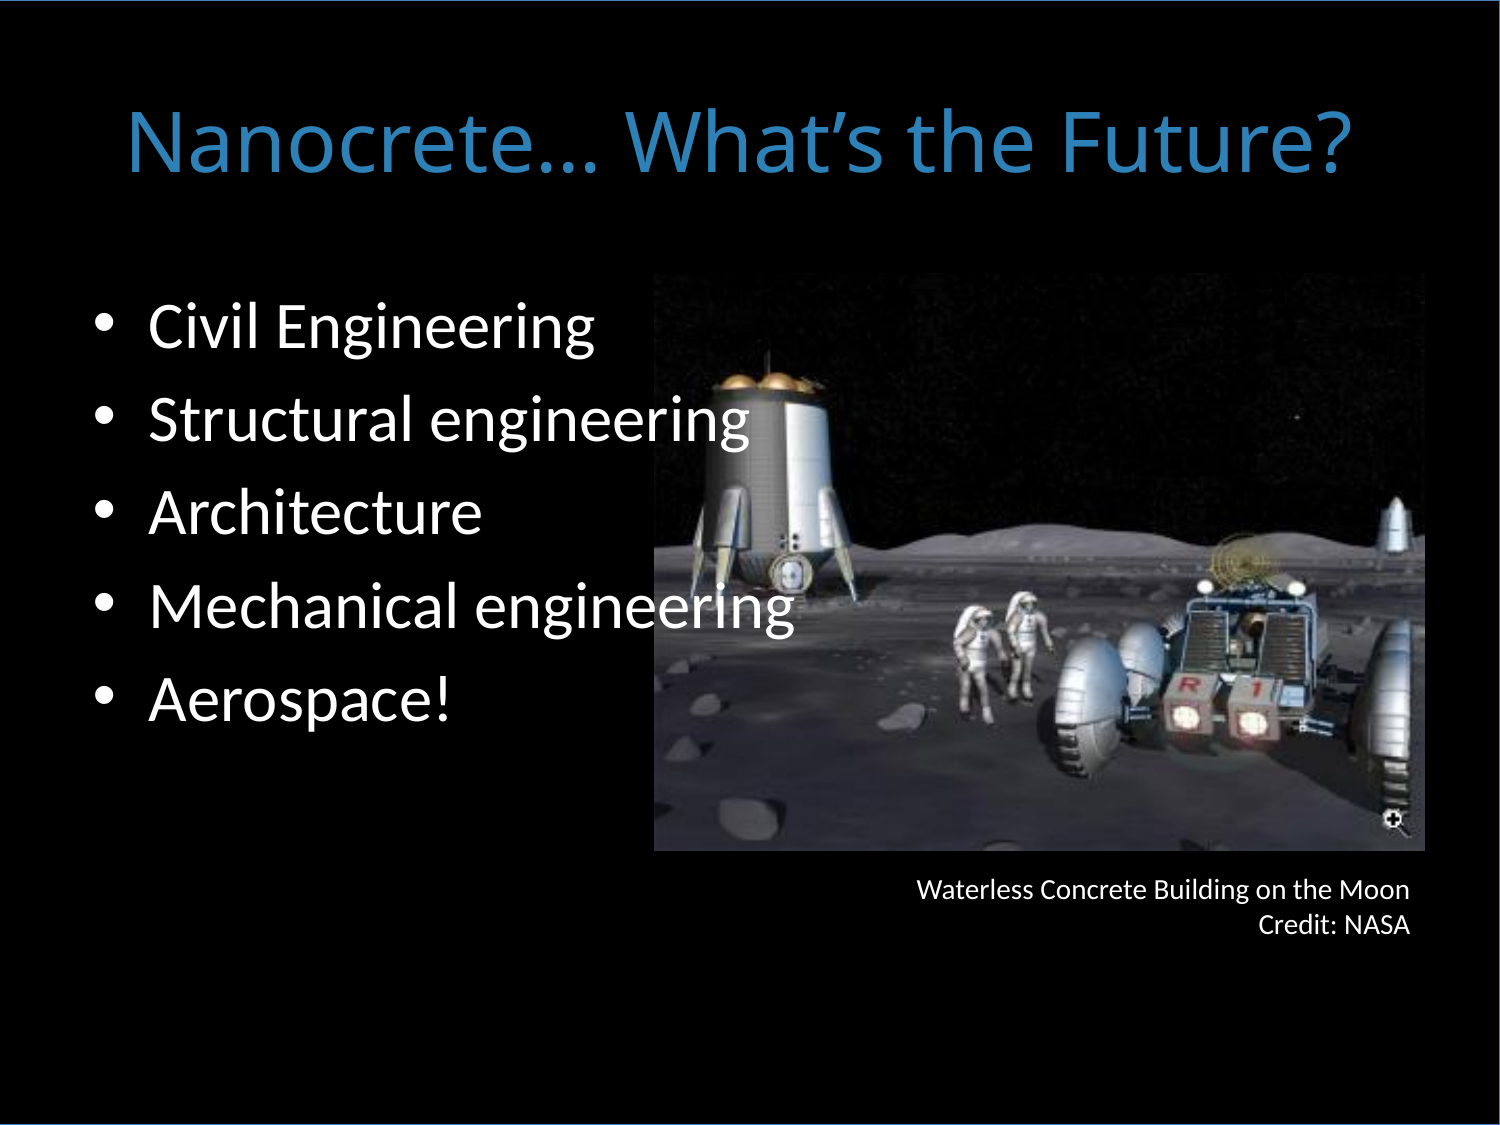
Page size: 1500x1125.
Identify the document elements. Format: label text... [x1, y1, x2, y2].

list Civil Engineering Structural engineering Architecture Mechanical engineering Aerospace! [77, 273, 1428, 1017]
text_box [0, 0, 1500, 1125]
title Nanocrete… What’s the Future? [75, 45, 1425, 233]
picture [653, 273, 1426, 852]
